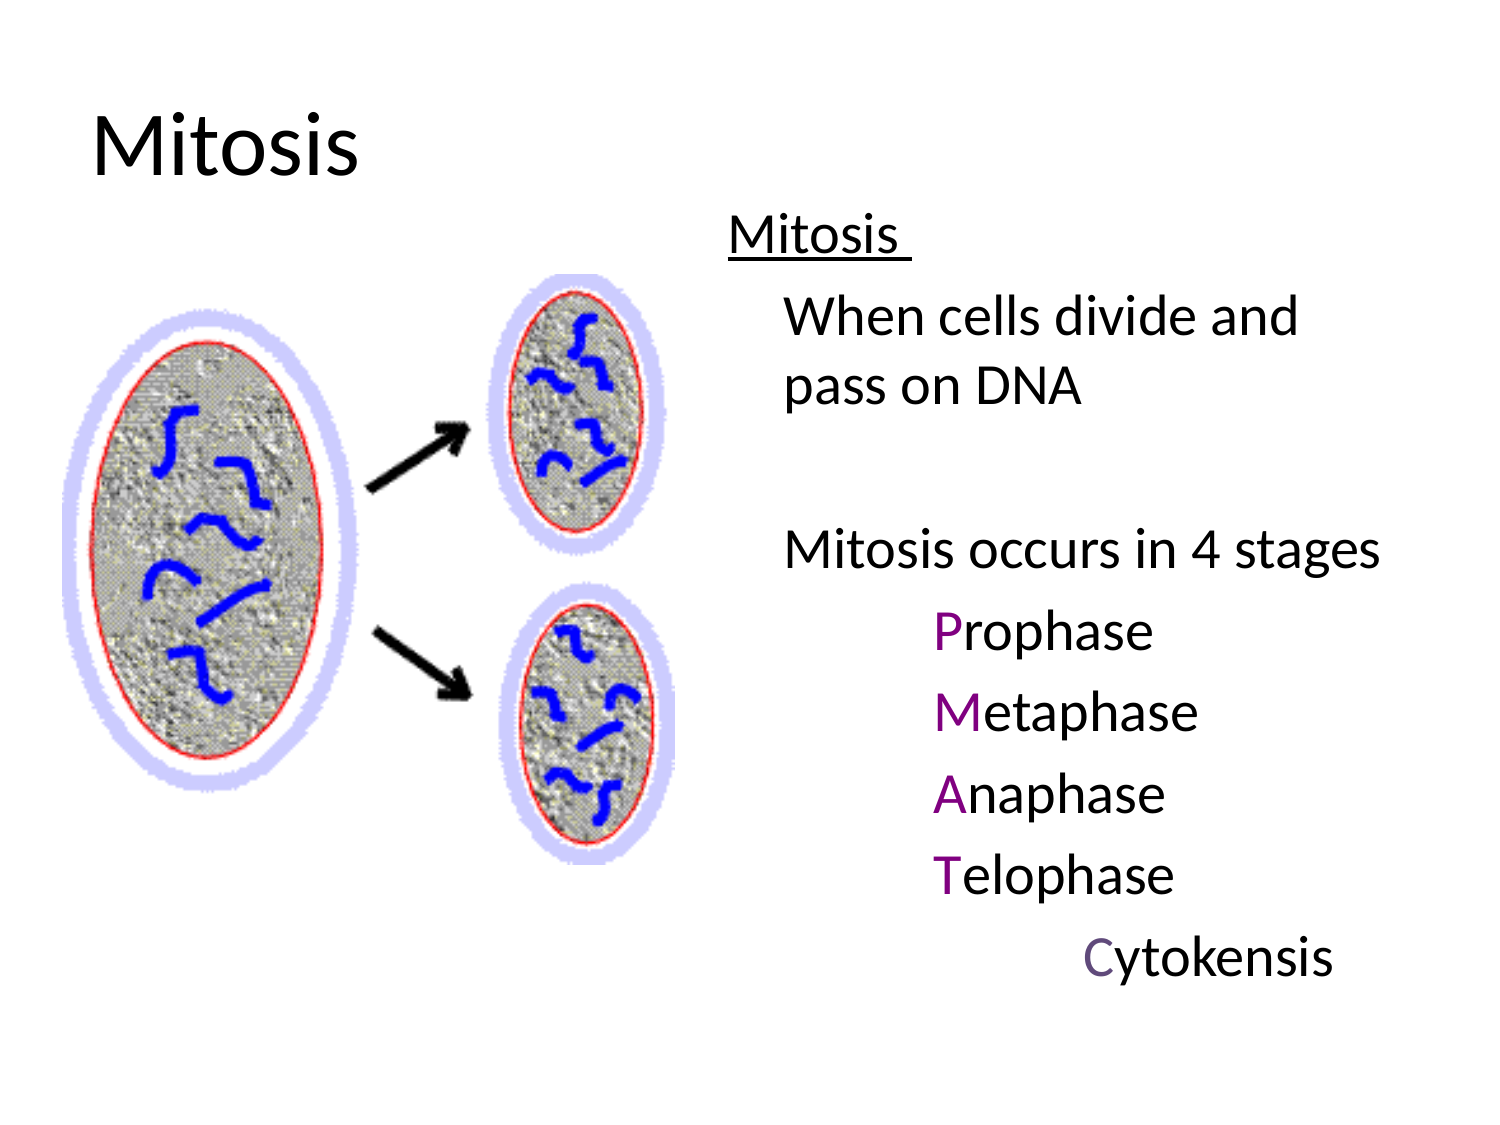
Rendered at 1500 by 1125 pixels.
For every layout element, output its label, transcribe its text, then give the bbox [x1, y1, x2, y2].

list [62, 274, 676, 866]
list Mitosis When cells divide and pass on DNA Mitosis occurs in 4 stages Prophase Metaphase Anaphase Telophase Cytokensis [712, 187, 1426, 1026]
title Mitosis [74, 44, 1426, 233]
